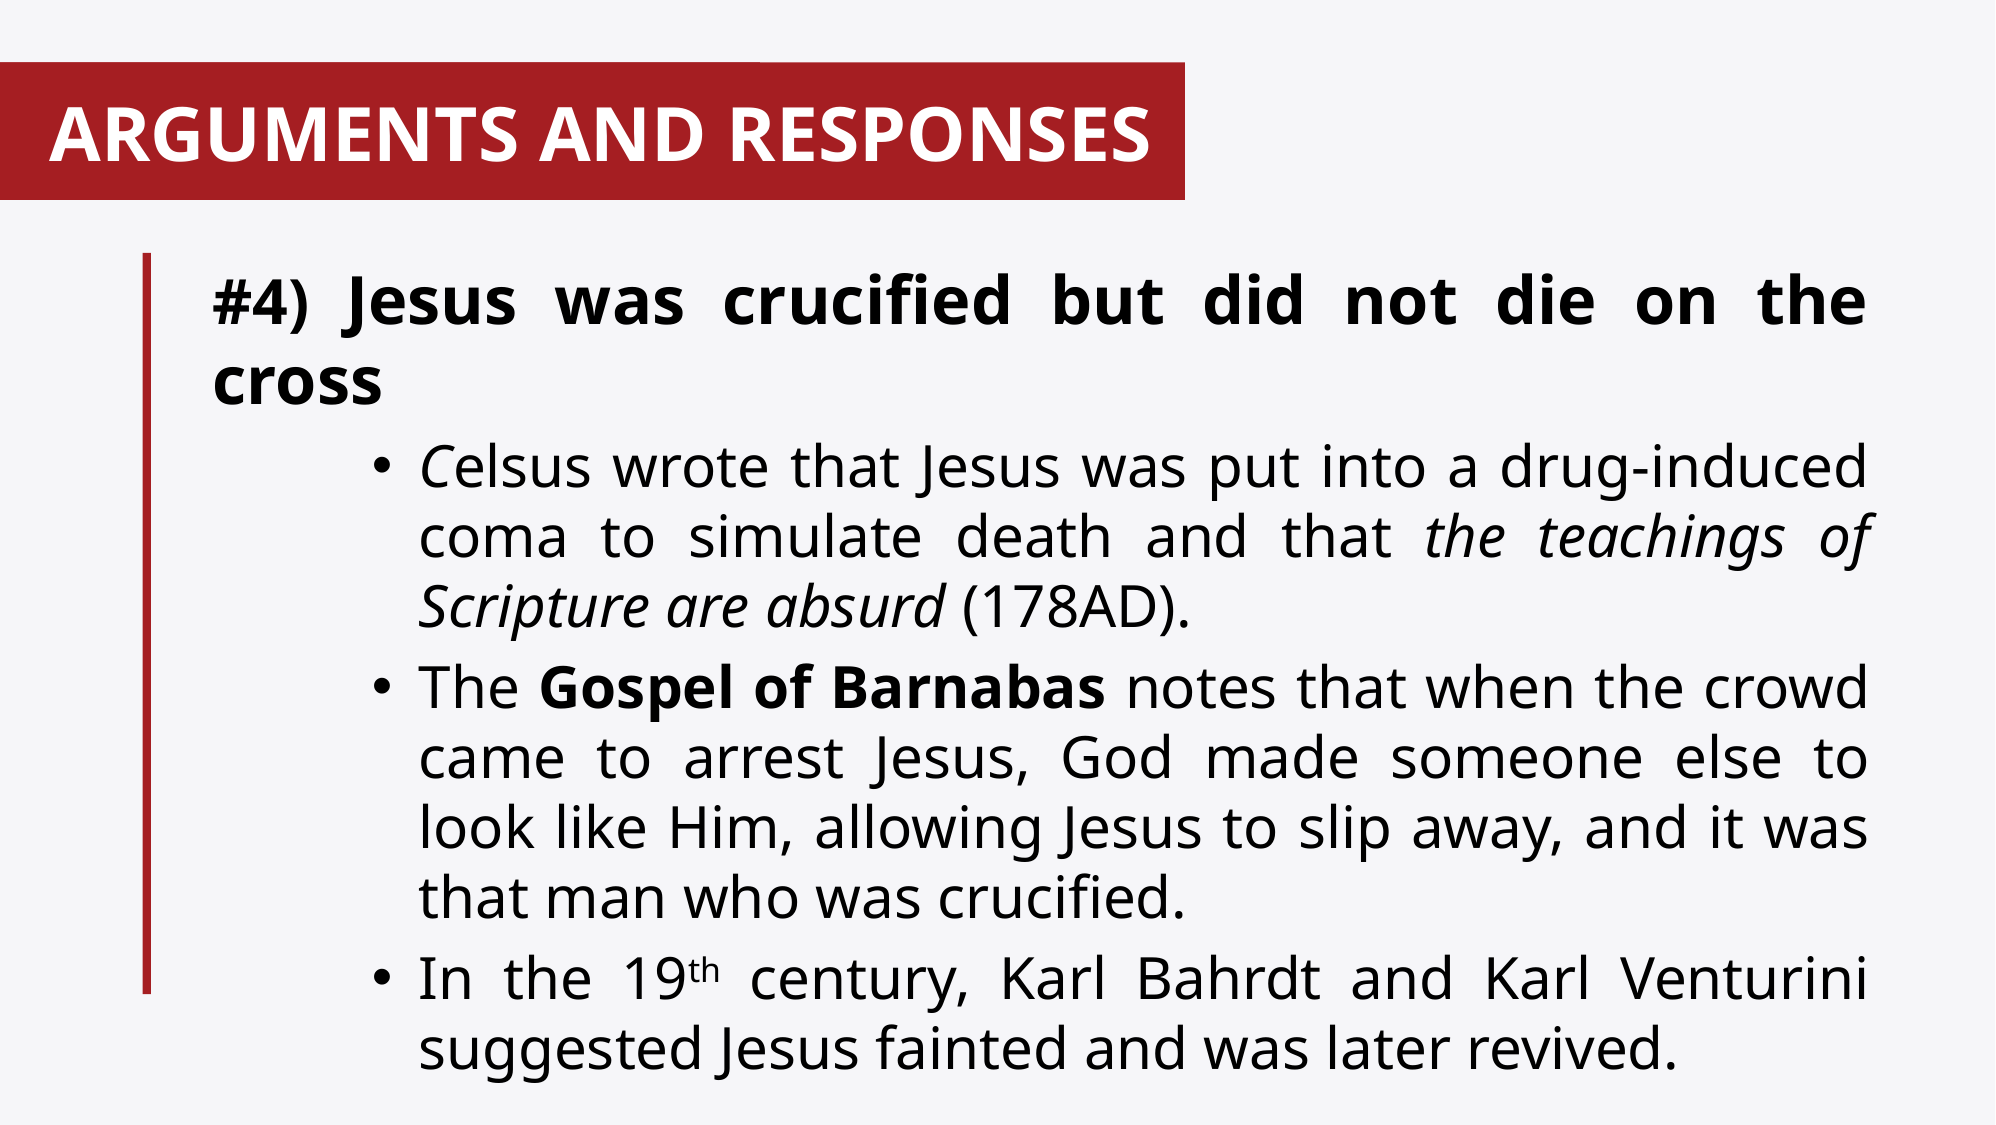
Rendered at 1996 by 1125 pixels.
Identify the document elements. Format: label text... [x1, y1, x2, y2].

subtitle #4) Jesus was crucified but did not die on the cross Celsus wrote that Jesus was put into a drug-induced coma to simulate death and that the teachings of Scripture are absurd (178AD). The Gospel of Barnabas notes that when the crowd came to arrest Jesus, God made someone else to look like Him, allowing Jesus to slip away, and it was that man who was crucified. In the 19th century, Karl Bahrdt and Karl Venturini suggested Jesus fainted and was later revived. [197, 249, 1885, 1125]
text_box ARGUMENTS AND RESPONSES [0, 62, 1185, 200]
